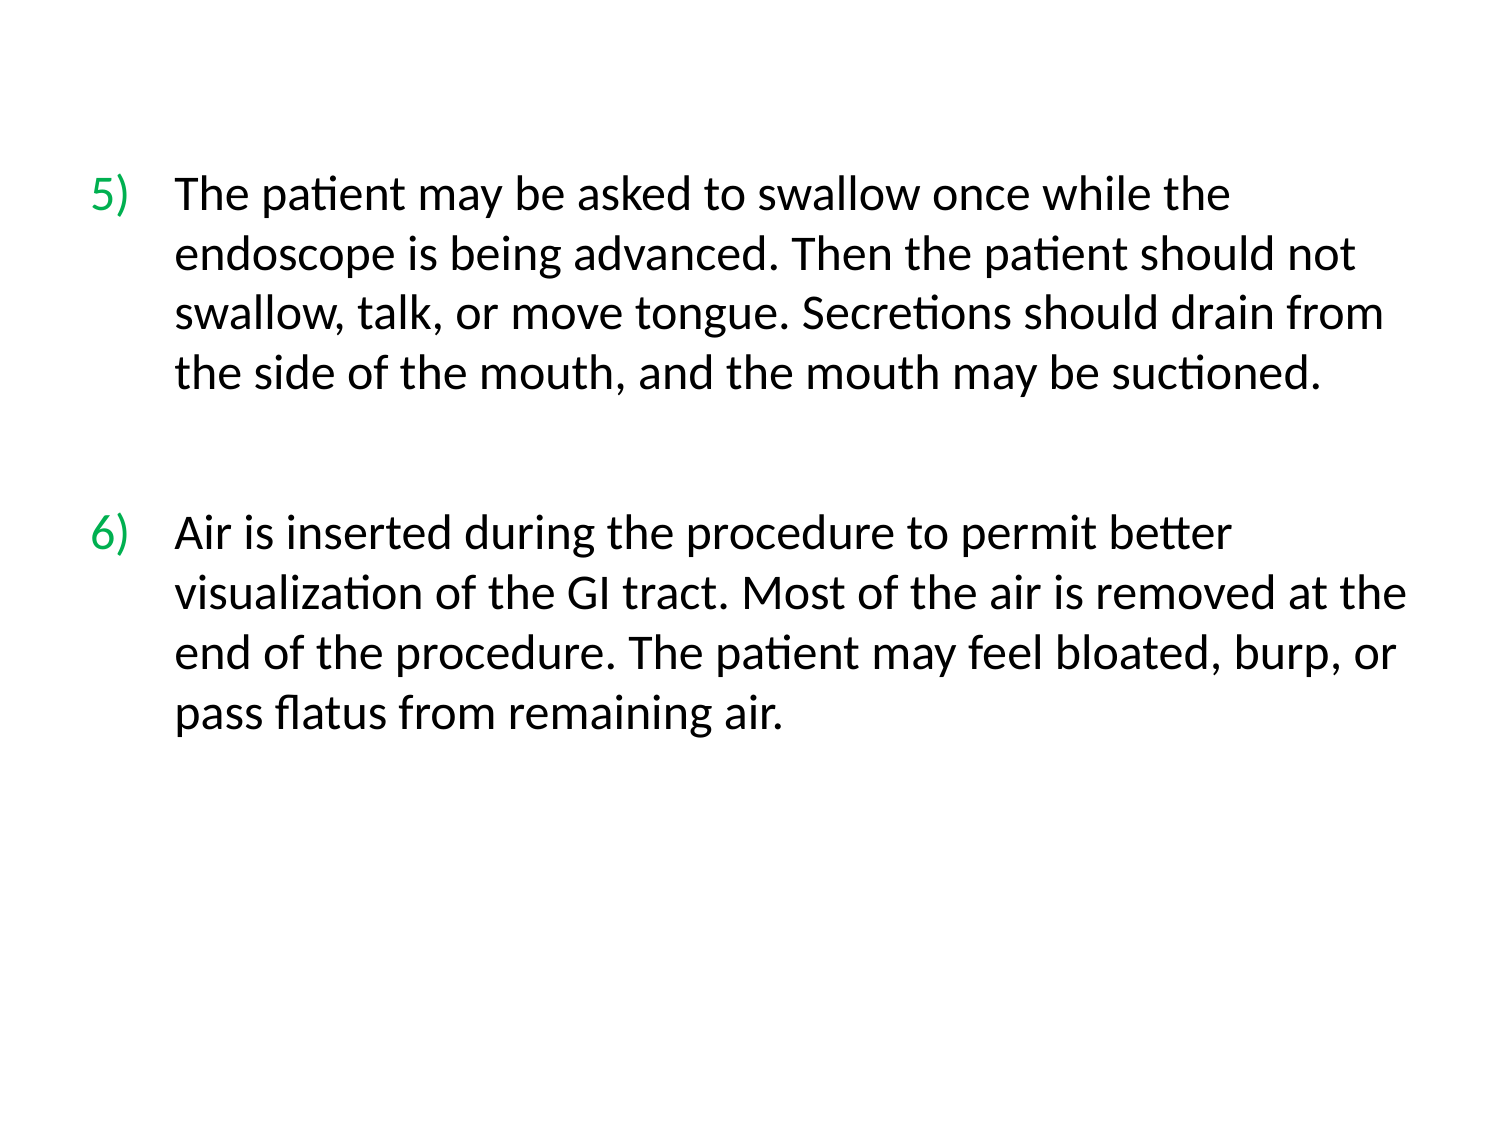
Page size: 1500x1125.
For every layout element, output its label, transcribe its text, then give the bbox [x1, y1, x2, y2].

list The patient may be asked to swallow once while the endoscope is being advanced. Then the patient should not swallow, talk, or move tongue. Secretions should drain from the side of the mouth, and the mouth may be suctioned. Air is inserted during the procedure to permit better visualization of the GI tract. Most of the air is removed at the end of the procedure. The patient may feel bloated, burp, or pass flatus from remaining air. [0, 62, 1450, 1125]
